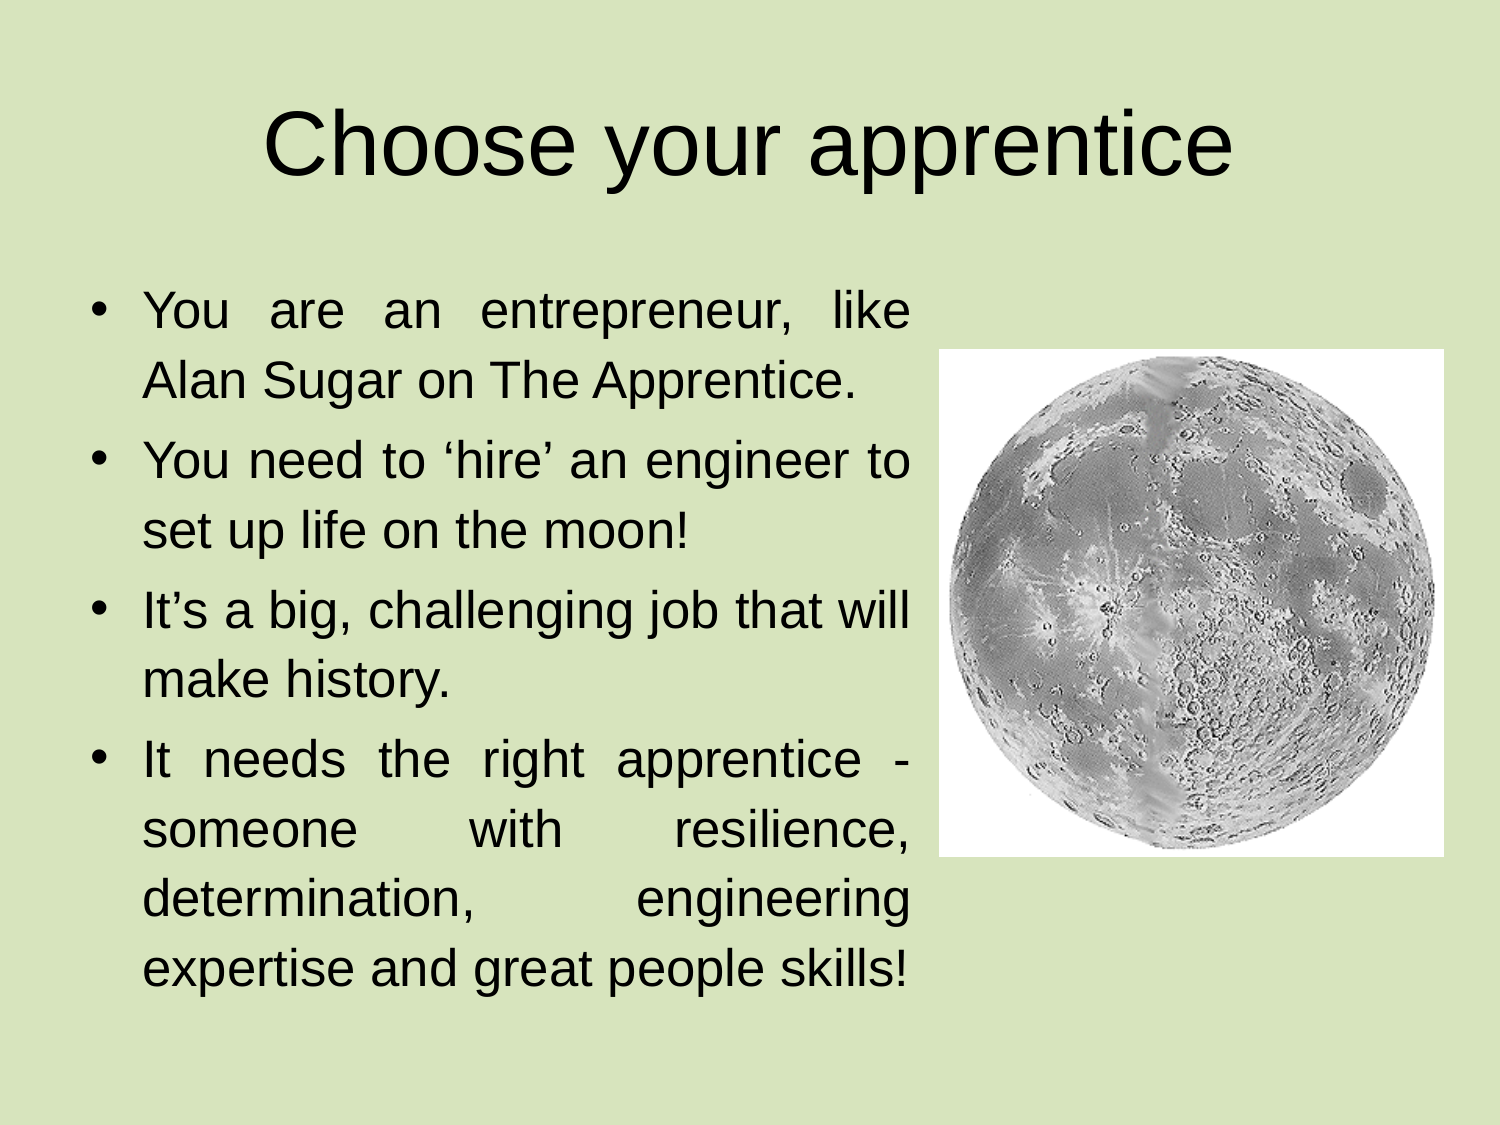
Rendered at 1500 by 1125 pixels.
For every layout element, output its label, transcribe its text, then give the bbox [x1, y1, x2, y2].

title Choose your apprentice [75, 45, 1425, 233]
list You are an entrepreneur, like Alan Sugar on The Apprentice. You need to ‘hire’ an engineer to set up life on the moon! It’s a big, challenging job that will make history. It needs the right apprentice - someone with resilience, determination, engineering expertise and great people skills! [75, 262, 928, 1071]
picture [938, 349, 1444, 857]
